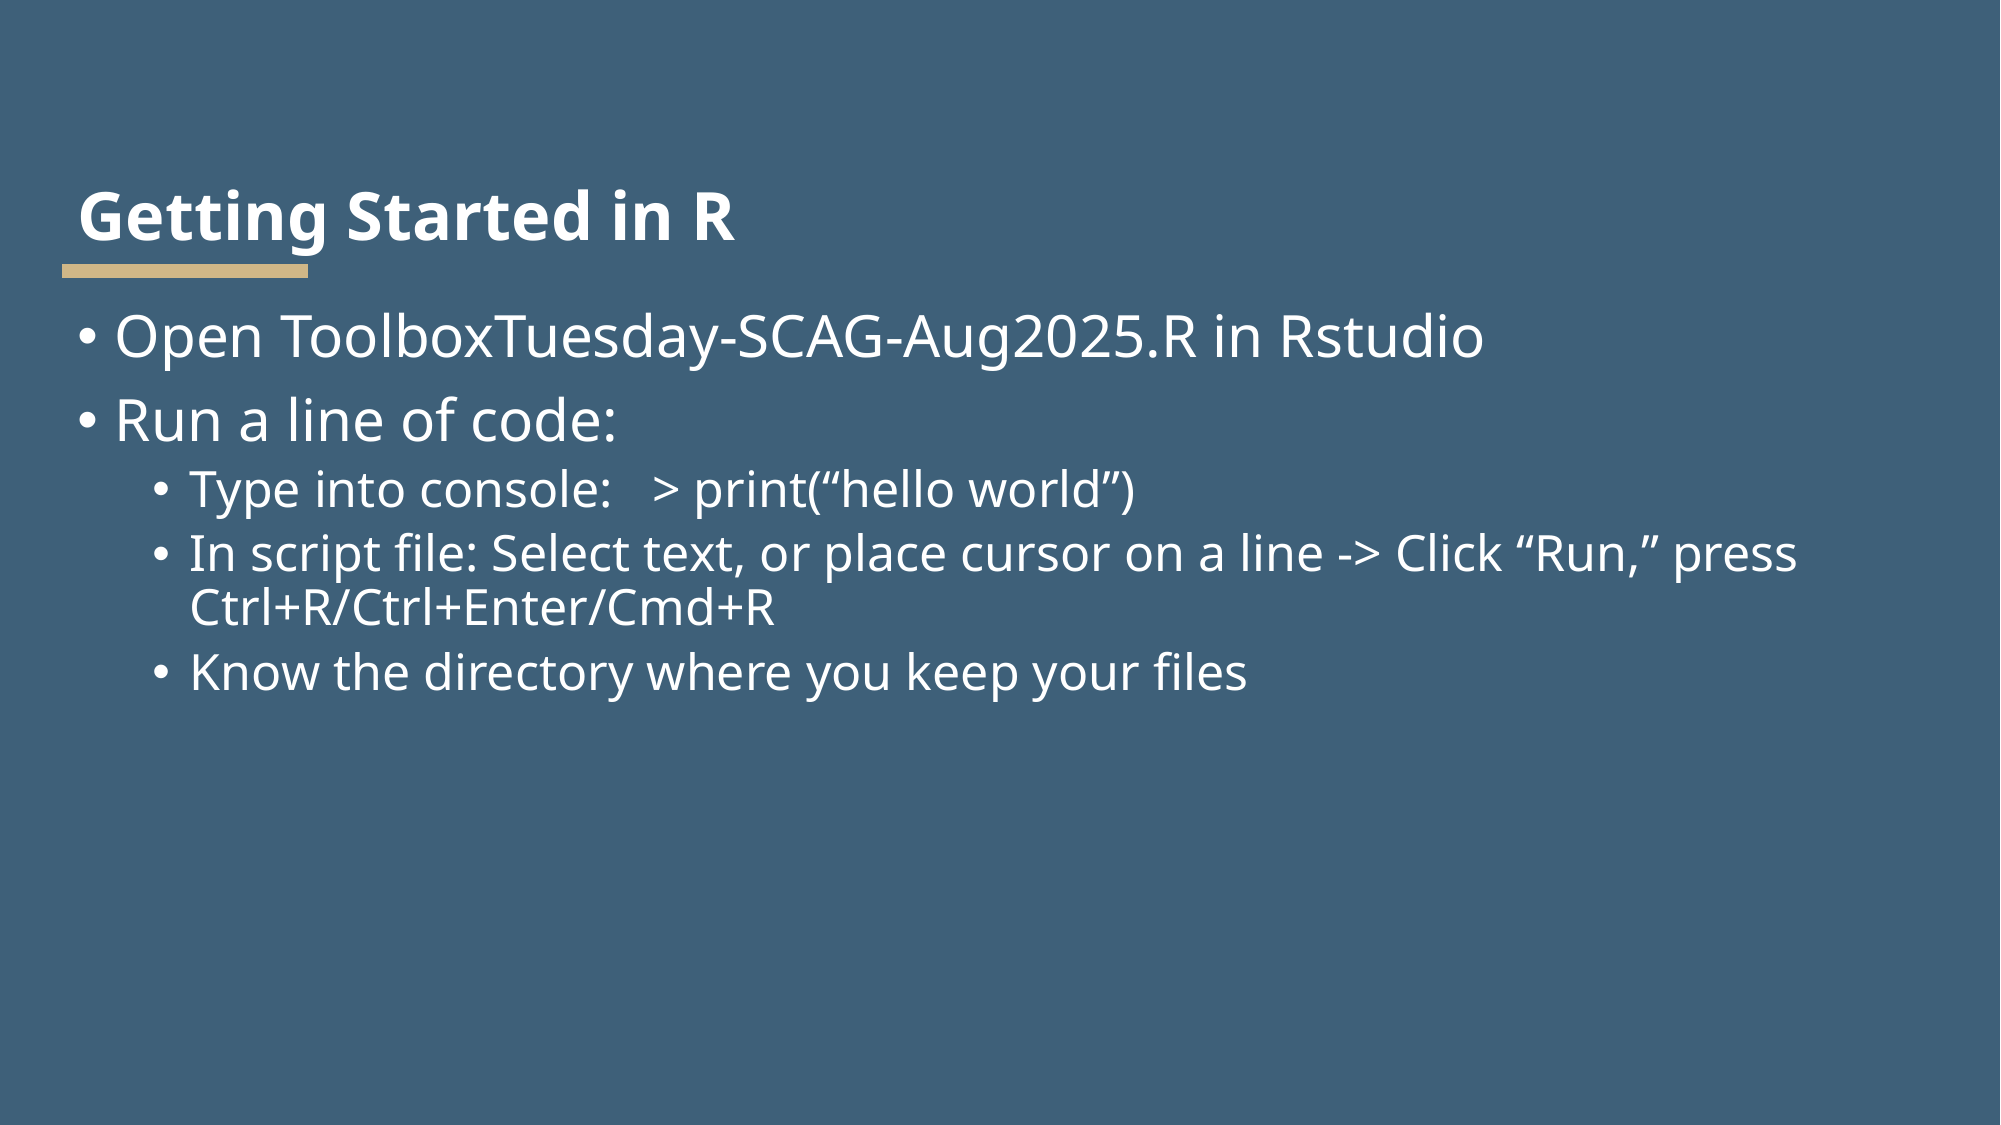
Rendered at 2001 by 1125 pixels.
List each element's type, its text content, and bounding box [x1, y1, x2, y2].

title Getting Started in R [62, 93, 1938, 263]
list Open ToolboxTuesday-SCAG-Aug2025.R in Rstudio Run a line of code: Type into console: > print(“hello world”) In script file: Select text, or place cursor on a line -> Click “Run,” press Ctrl+R/Ctrl+Enter/Cmd+R Know the directory where you keep your files [62, 299, 1938, 1075]
